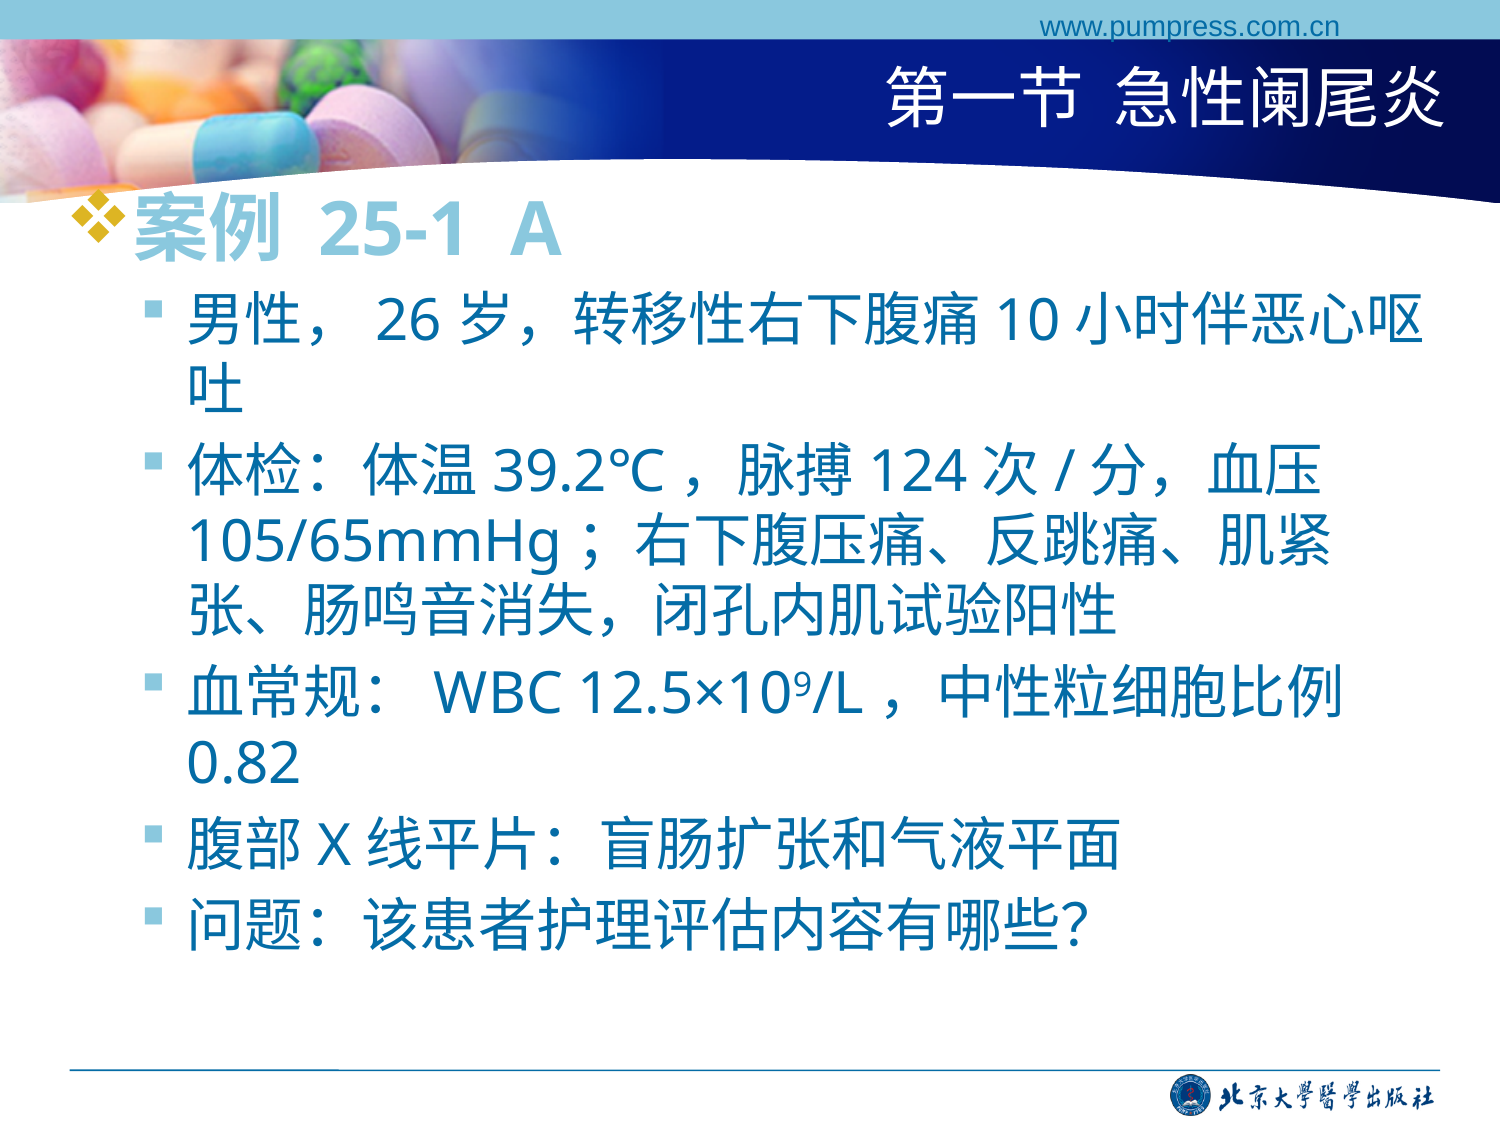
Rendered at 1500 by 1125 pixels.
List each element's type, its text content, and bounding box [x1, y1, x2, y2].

picture [1170, 1074, 1436, 1118]
list 案例 25-1 A 男性，26岁，转移性右下腹痛10小时伴恶心呕吐 体检：体温39.2℃，脉搏124次/分，血压105/65mmHg；右下腹压痛、反跳痛、肌紧张、肠鸣音消失，闭孔内肌试验阳性 血常规：WBC 12.5×109/L，中性粒细胞比例0.82 腹部X线平片：盲肠扩张和气液平面 问题：该患者护理评估内容有哪些？ [49, 172, 1463, 973]
slide_number www.pumpress.com.cn [1025, 0, 1463, 38]
title 第一节 急性阑尾炎 [137, 49, 1463, 143]
picture [0, 40, 1500, 203]
